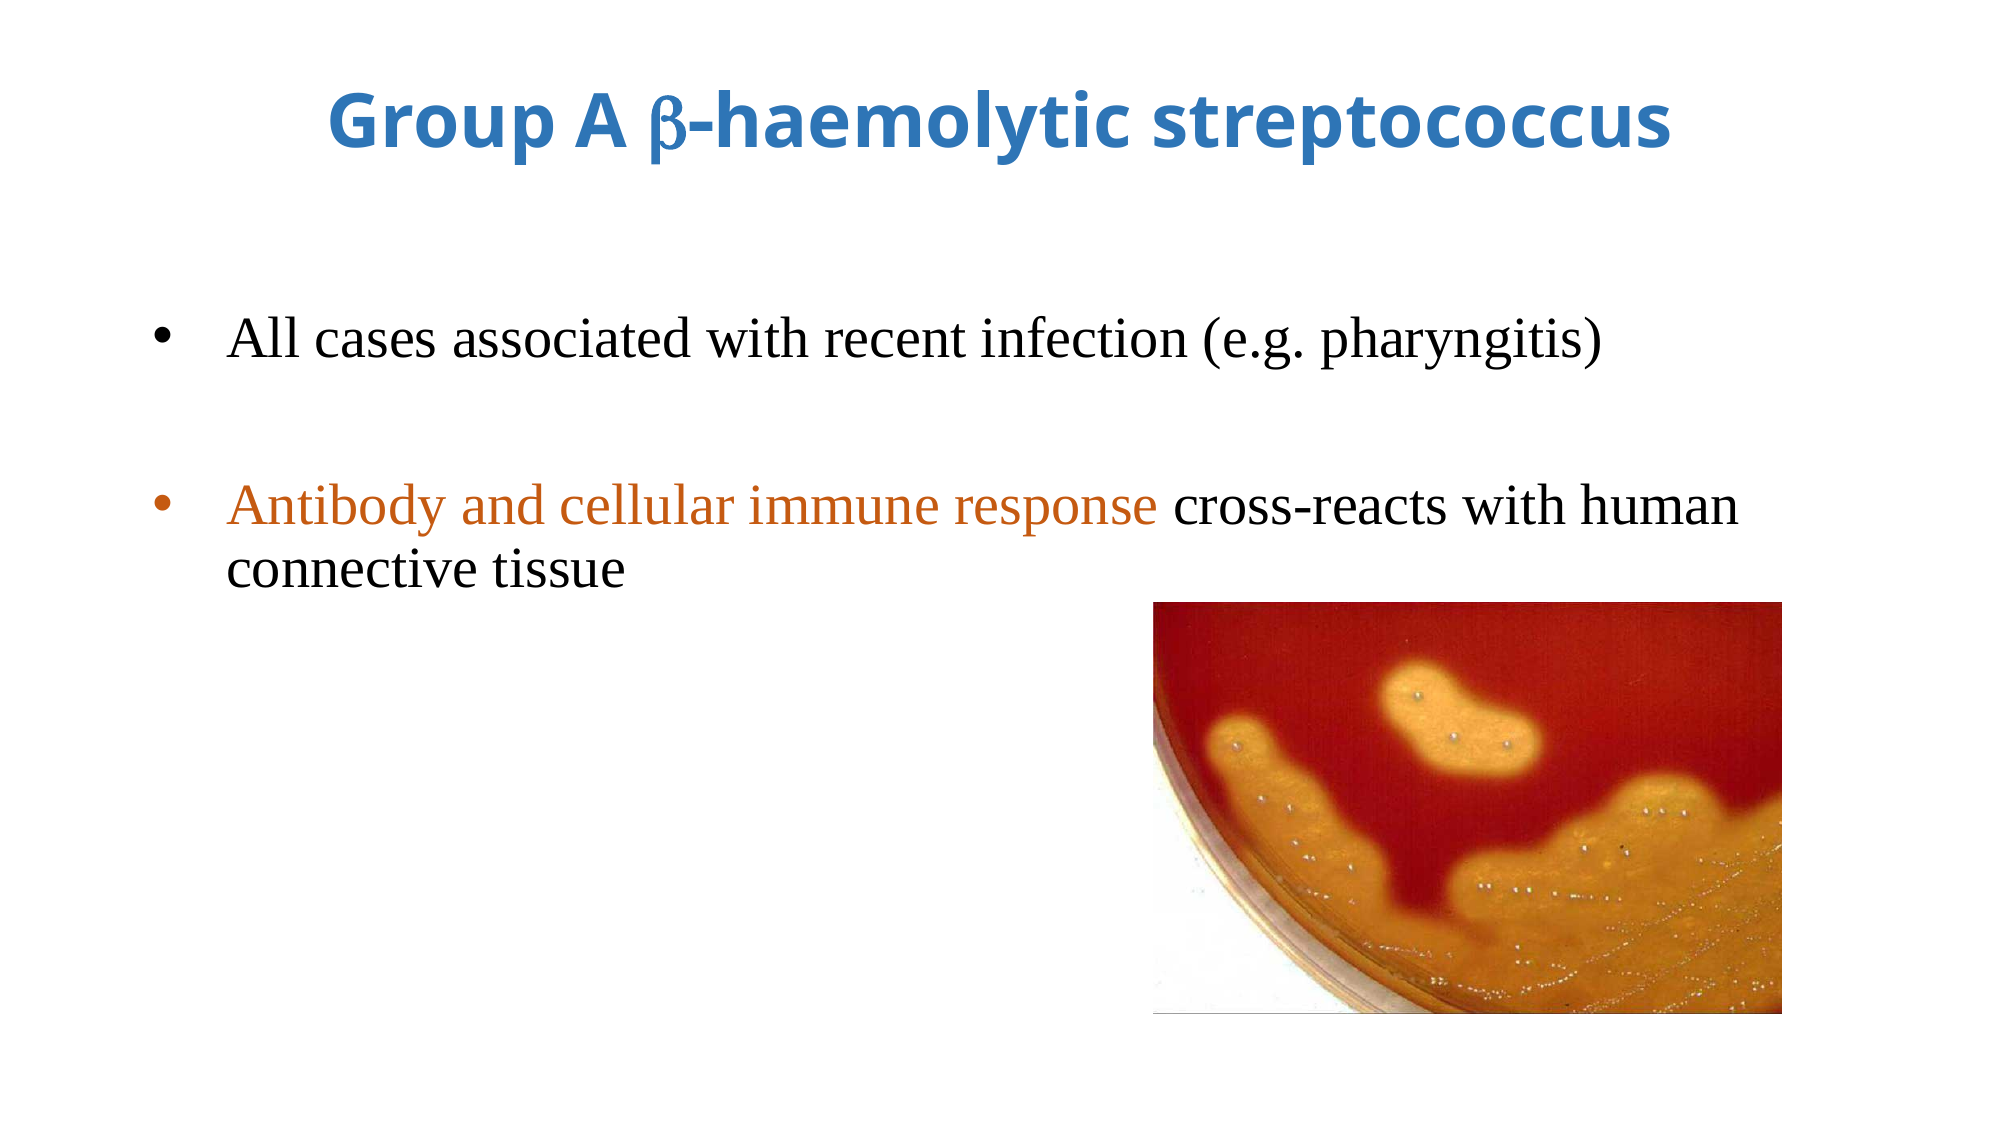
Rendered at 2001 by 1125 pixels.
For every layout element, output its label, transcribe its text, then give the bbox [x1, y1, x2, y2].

list All cases associated with recent infection (e.g. pharyngitis) Antibody and cellular immune response cross-reacts with human connective tissue [137, 299, 1863, 1014]
picture [1153, 602, 1782, 1014]
title Group A b-haemolytic streptococcus [137, 59, 1863, 278]
